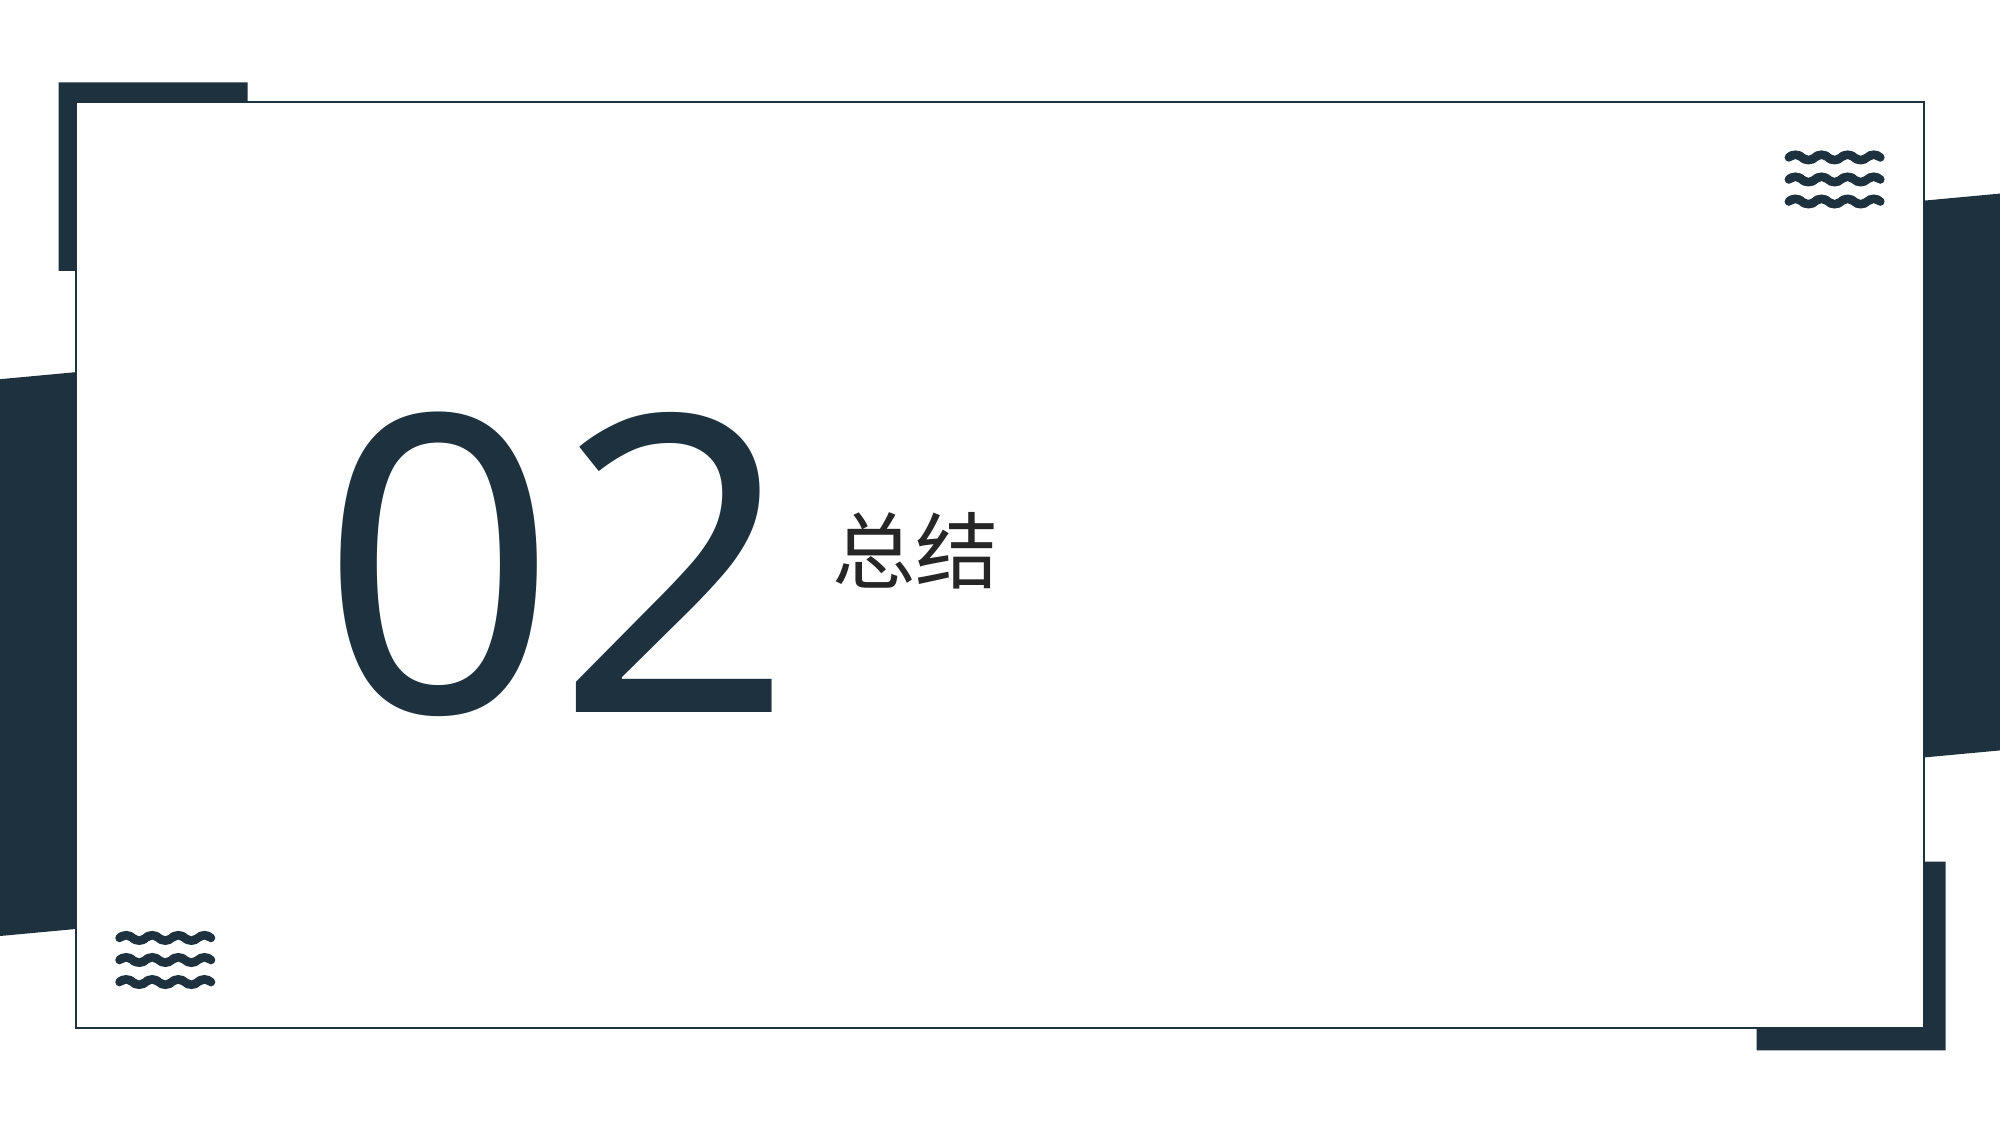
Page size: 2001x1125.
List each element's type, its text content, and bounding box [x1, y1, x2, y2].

text_box [115, 952, 216, 968]
text_box 02 [216, 290, 898, 803]
text_box [1925, 192, 2000, 759]
text_box [115, 930, 216, 946]
text_box [0, 371, 75, 938]
text_box [115, 975, 216, 990]
text_box [75, 101, 1925, 1029]
text_box [1756, 861, 1947, 1051]
text_box [1784, 194, 1885, 209]
text_box 总结 [817, 491, 1625, 606]
text_box [58, 81, 249, 272]
text_box [1784, 150, 1885, 165]
text_box [1784, 172, 1885, 187]
